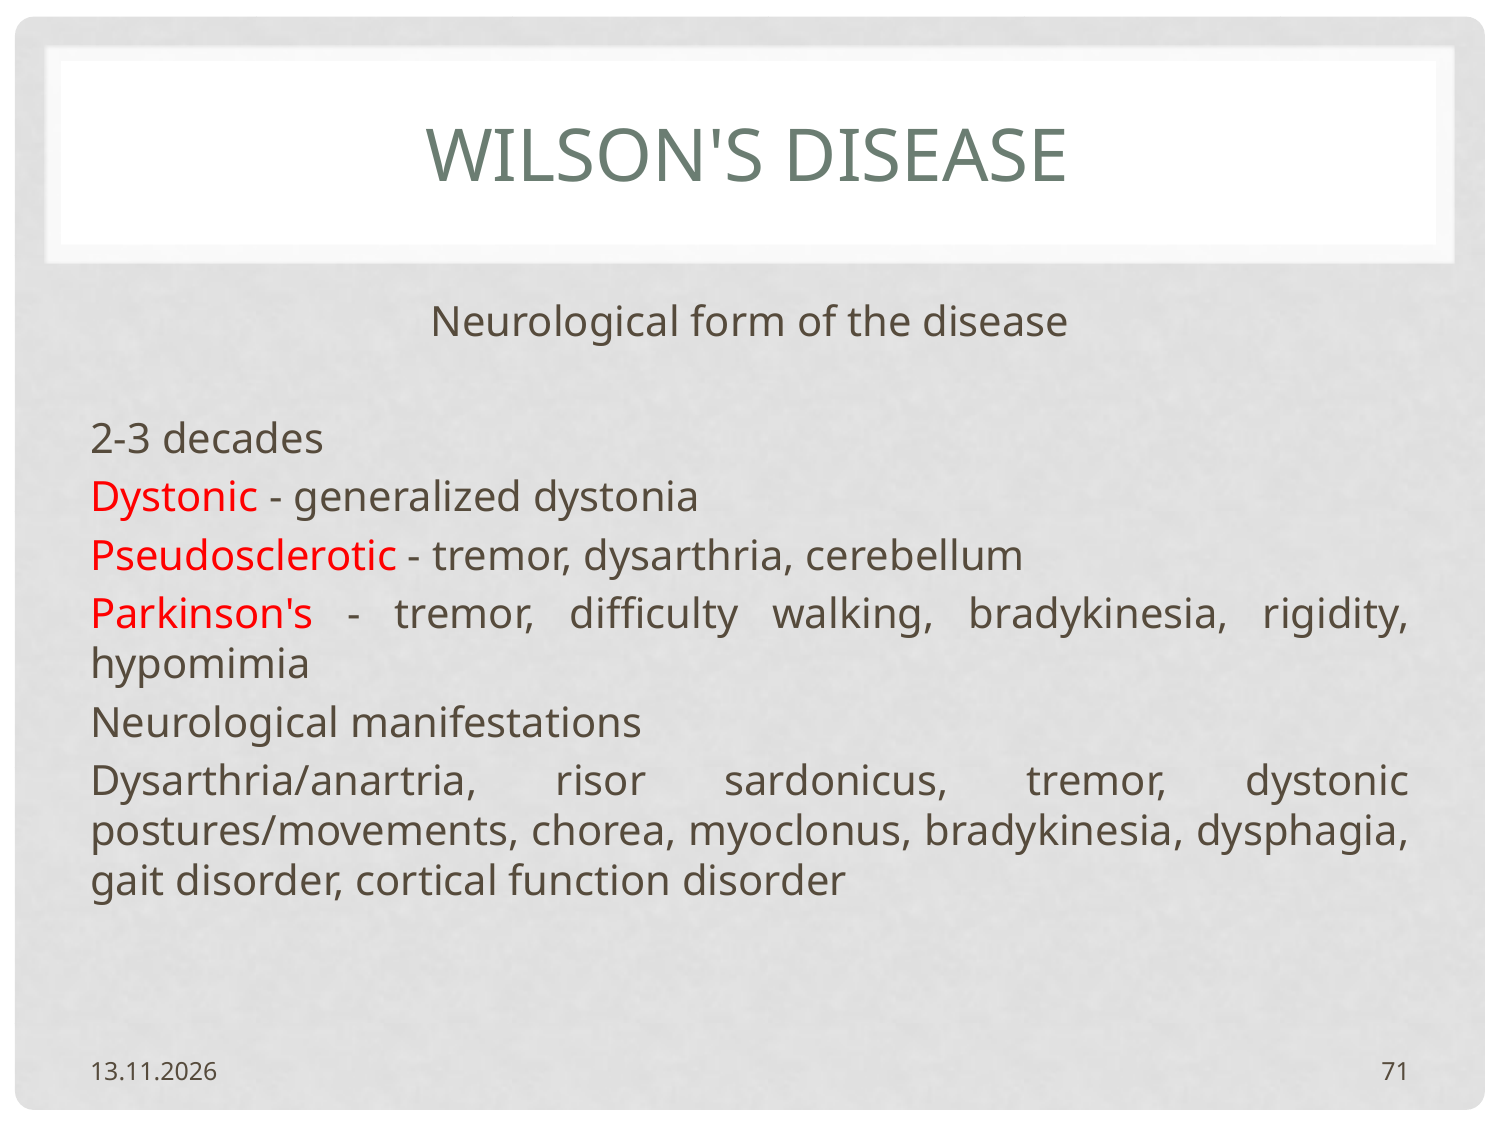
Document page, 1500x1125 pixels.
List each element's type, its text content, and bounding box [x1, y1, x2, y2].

slide_number 71 [1074, 1042, 1425, 1103]
title Wilson's disease [69, 66, 1425, 238]
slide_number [75, 1042, 425, 1103]
list Neurological form of the disease 2-3 decades Dystonic - generalized dystonia Pseudosclerotic - tremor, dysarthria, cerebellum Parkinson's - tremor, difficulty walking, bradykinesia, rigidity, hypomimia Neurological manifestations Dysarthria/anartria, risor sardonicus, tremor, dystonic postures/movements, chorea, myoclonus, bradykinesia, dysphagia, gait disorder, cortical function disorder [75, 287, 1425, 1005]
